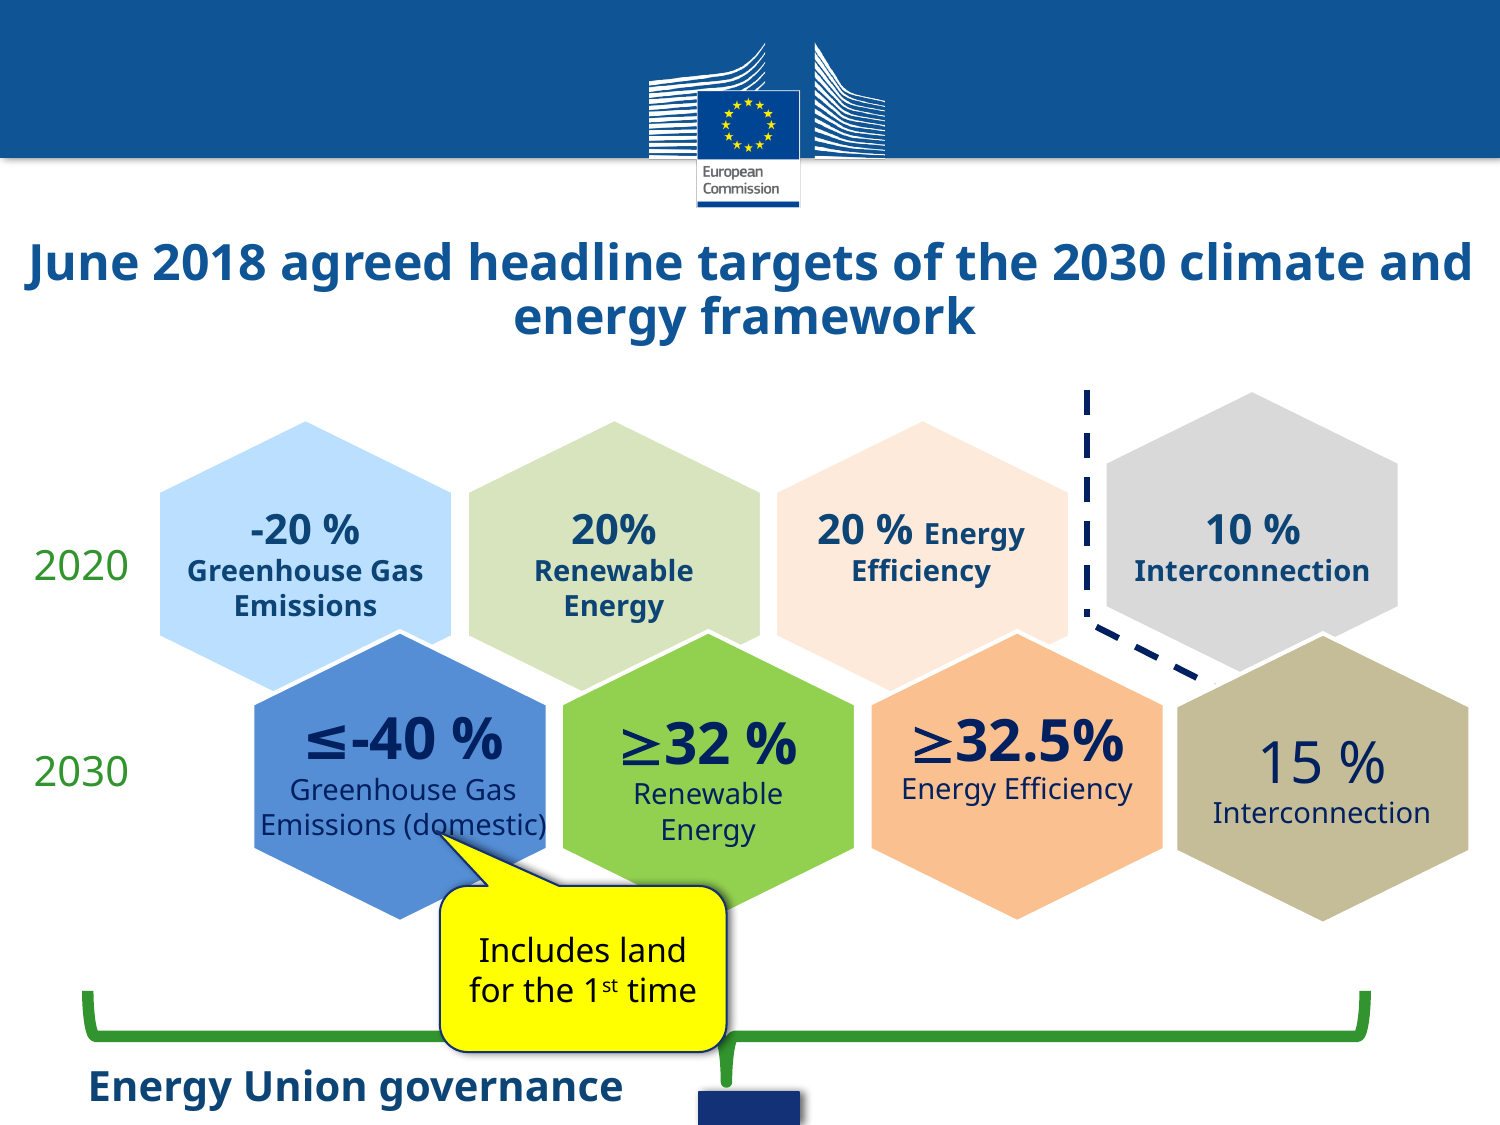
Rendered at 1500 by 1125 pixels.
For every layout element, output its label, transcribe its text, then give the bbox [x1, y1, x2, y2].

picture [649, 42, 885, 208]
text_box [0, 389, 1472, 1119]
text_box June 2018 agreed headline targets of the 2030 climate and energy framework [1, 230, 1500, 374]
